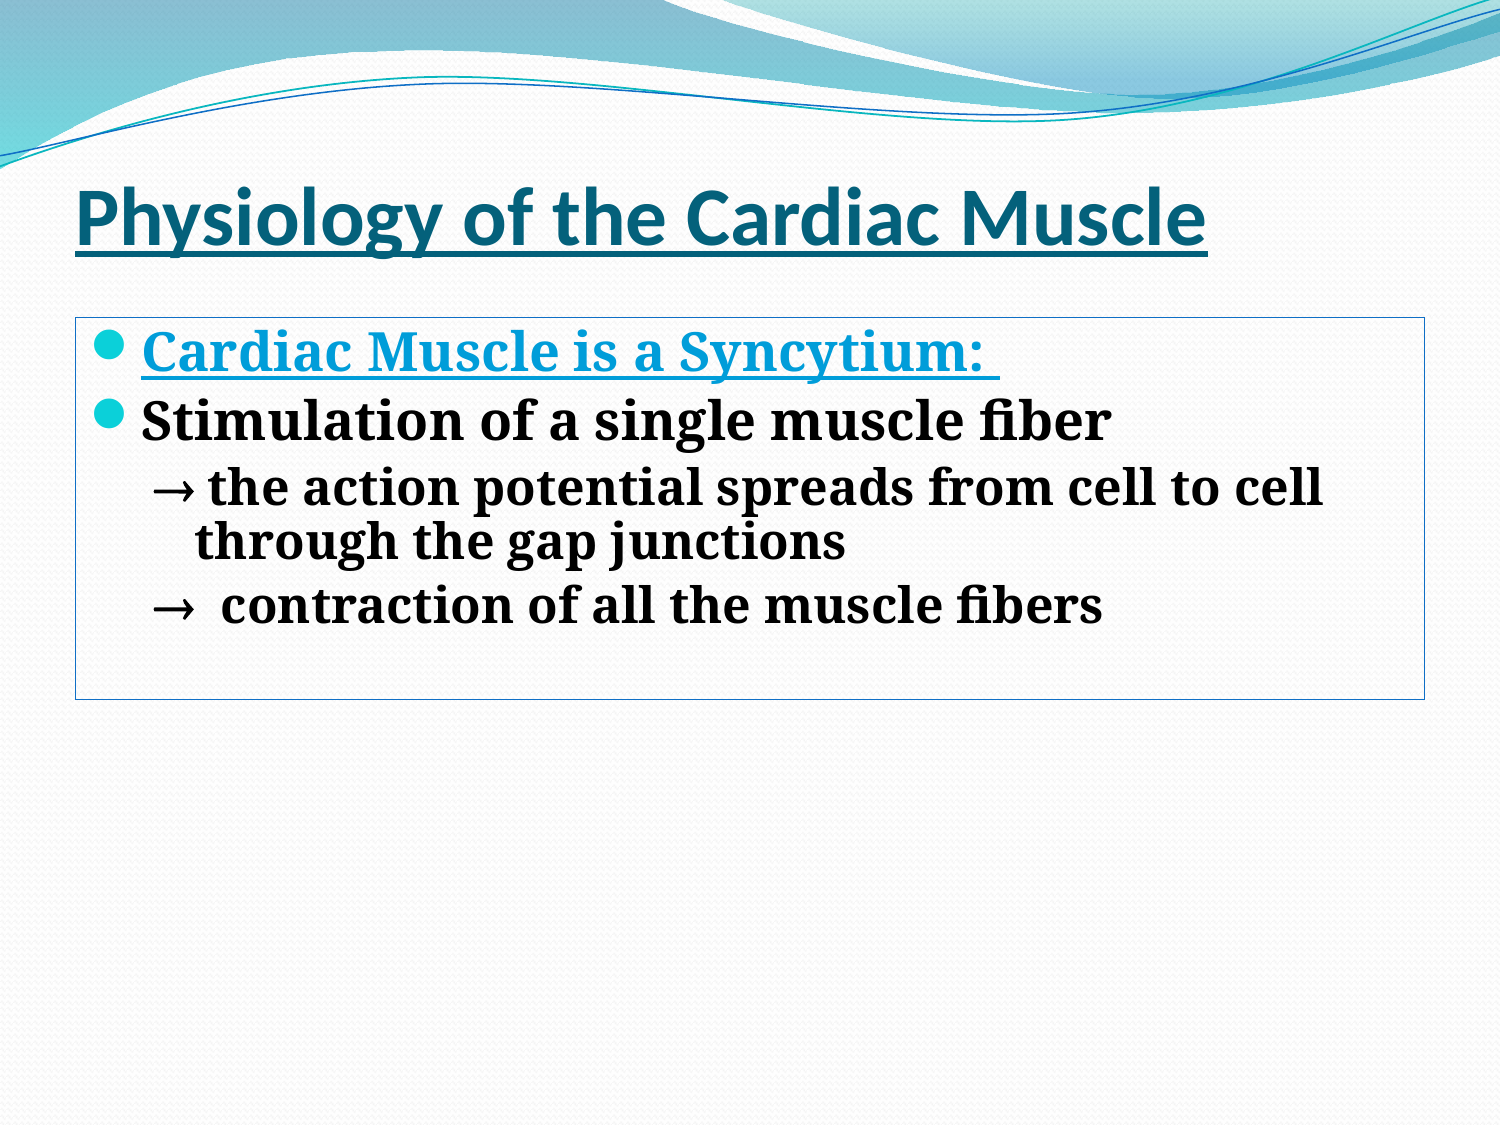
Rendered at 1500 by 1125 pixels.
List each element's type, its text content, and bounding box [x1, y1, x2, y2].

list Cardiac Muscle is a Syncytium: Stimulation of a single muscle fiber  the action potential spreads from cell to cell through the gap junctions  contraction of all the muscle fibers [75, 317, 1425, 700]
title Physiology of the Cardiac Muscle [75, 75, 1425, 263]
